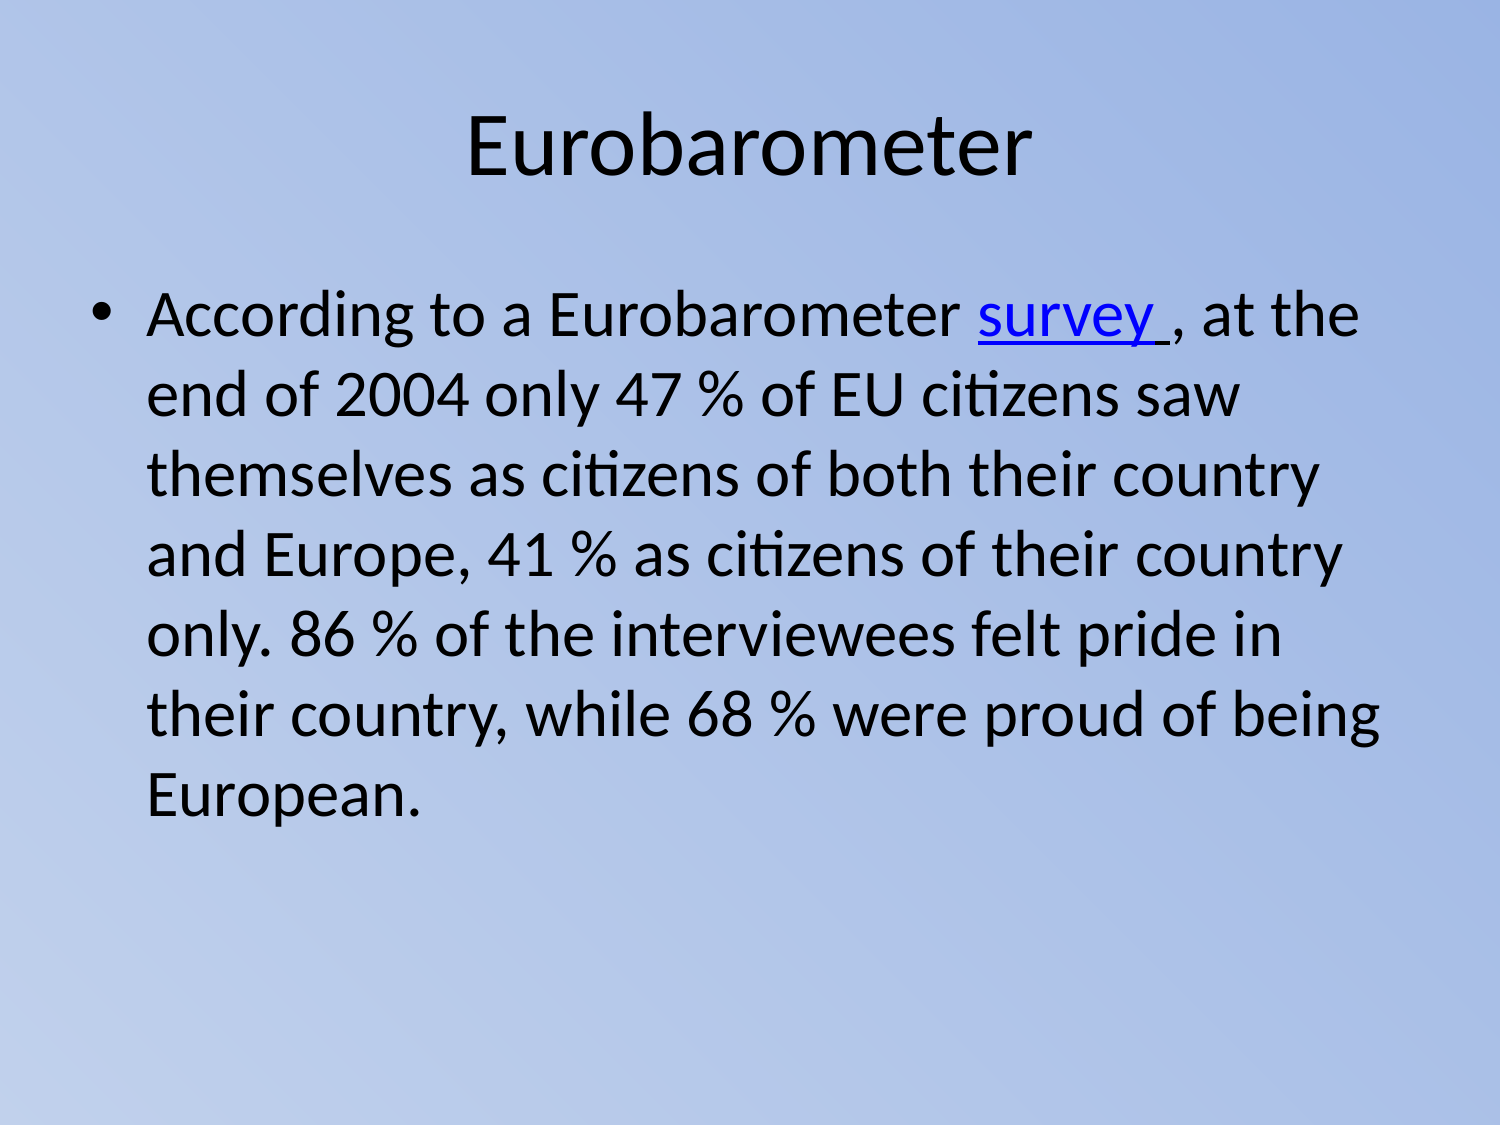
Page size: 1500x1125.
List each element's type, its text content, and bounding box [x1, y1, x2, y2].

list According to a Eurobarometer survey , at the end of 2004 only 47 % of EU citizens saw themselves as citizens of both their country and Europe, 41 % as citizens of their country only. 86 % of the interviewees felt pride in their country, while 68 % were proud of being European. [75, 262, 1425, 1005]
title Eurobarometer [75, 45, 1425, 233]
